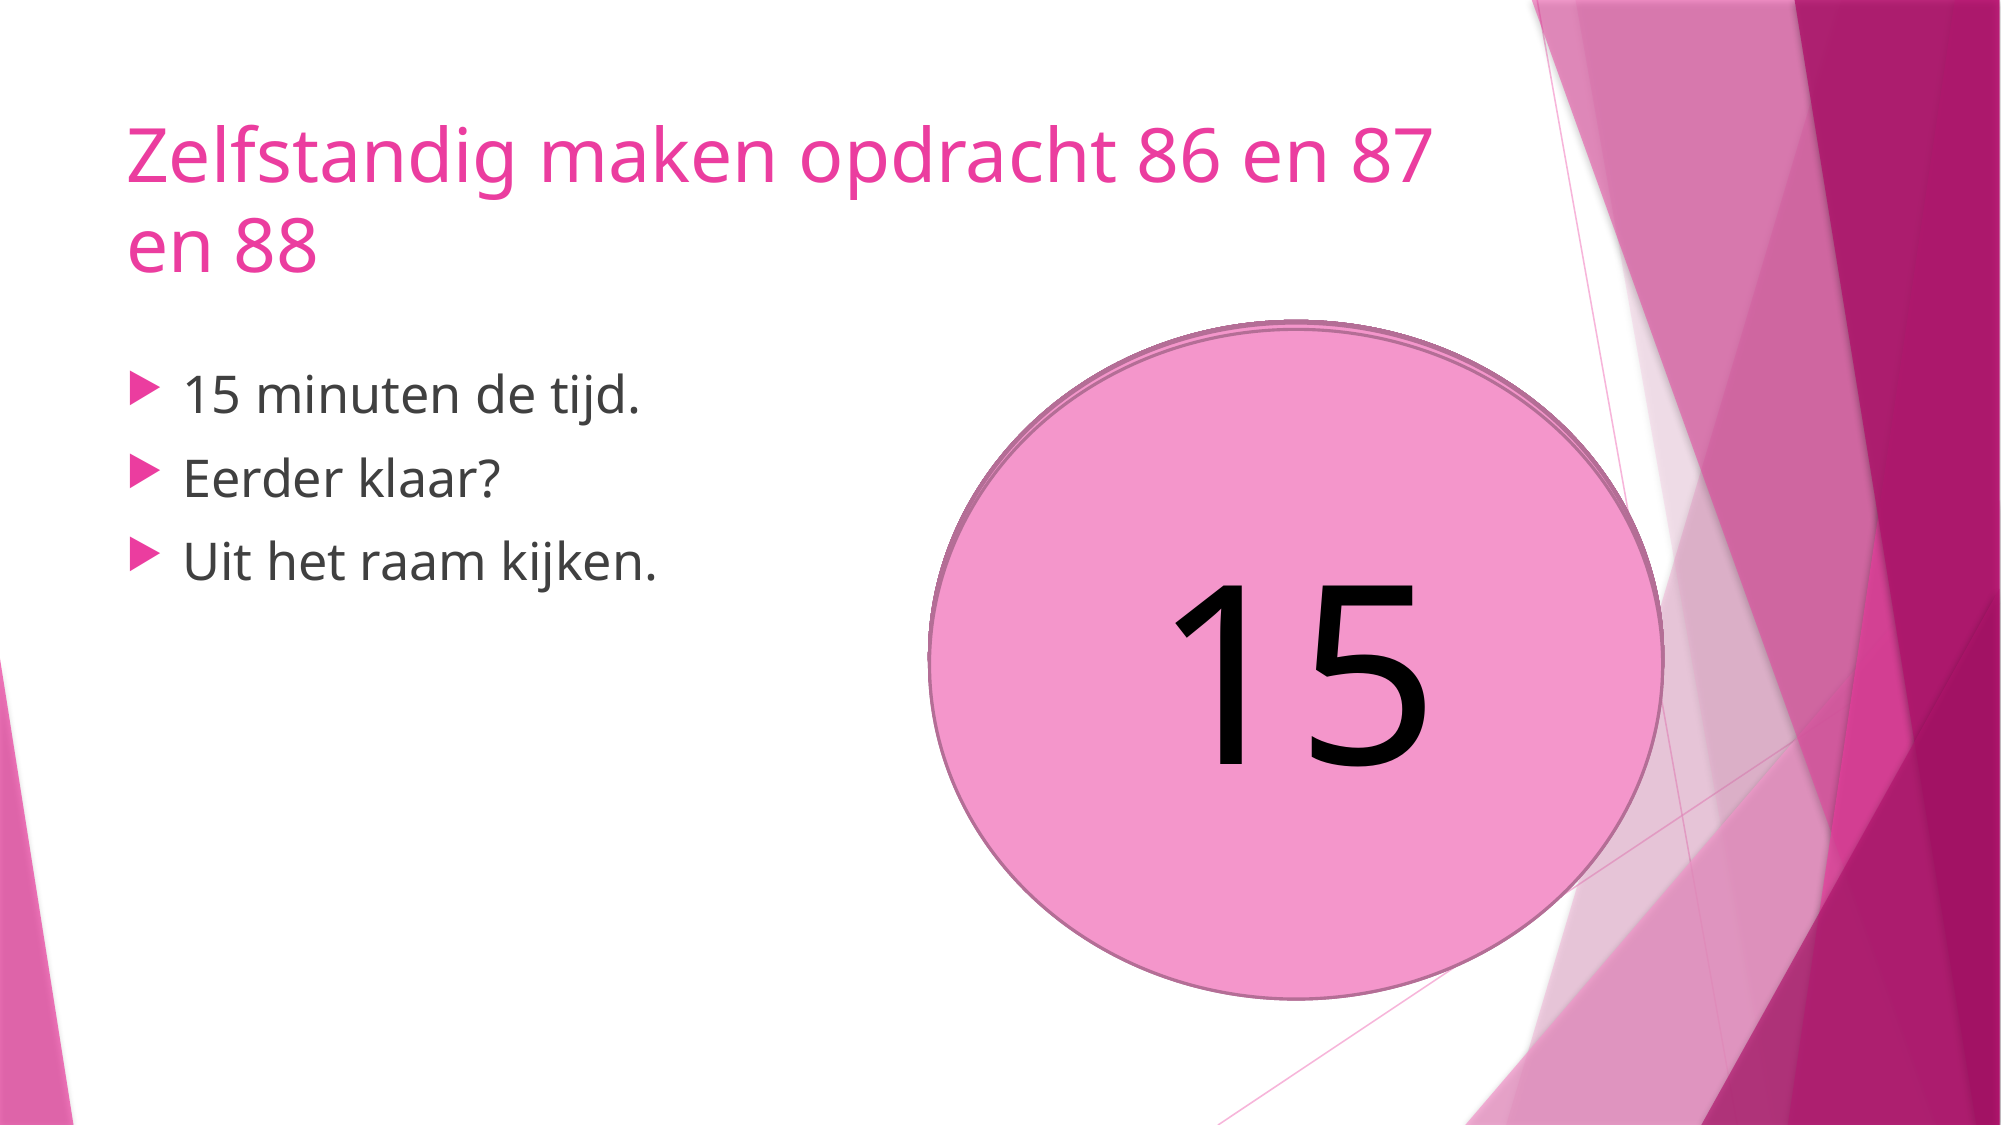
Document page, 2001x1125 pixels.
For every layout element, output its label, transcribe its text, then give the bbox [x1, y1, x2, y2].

text_box 15 [927, 327, 1665, 1001]
title Zelfstandig maken opdracht 86 en 87 en 88 [111, 99, 1522, 317]
text_box 14 [930, 321, 1662, 621]
list 15 minuten de tijd. Eerder klaar? Uit het raam kijken. [111, 354, 831, 962]
